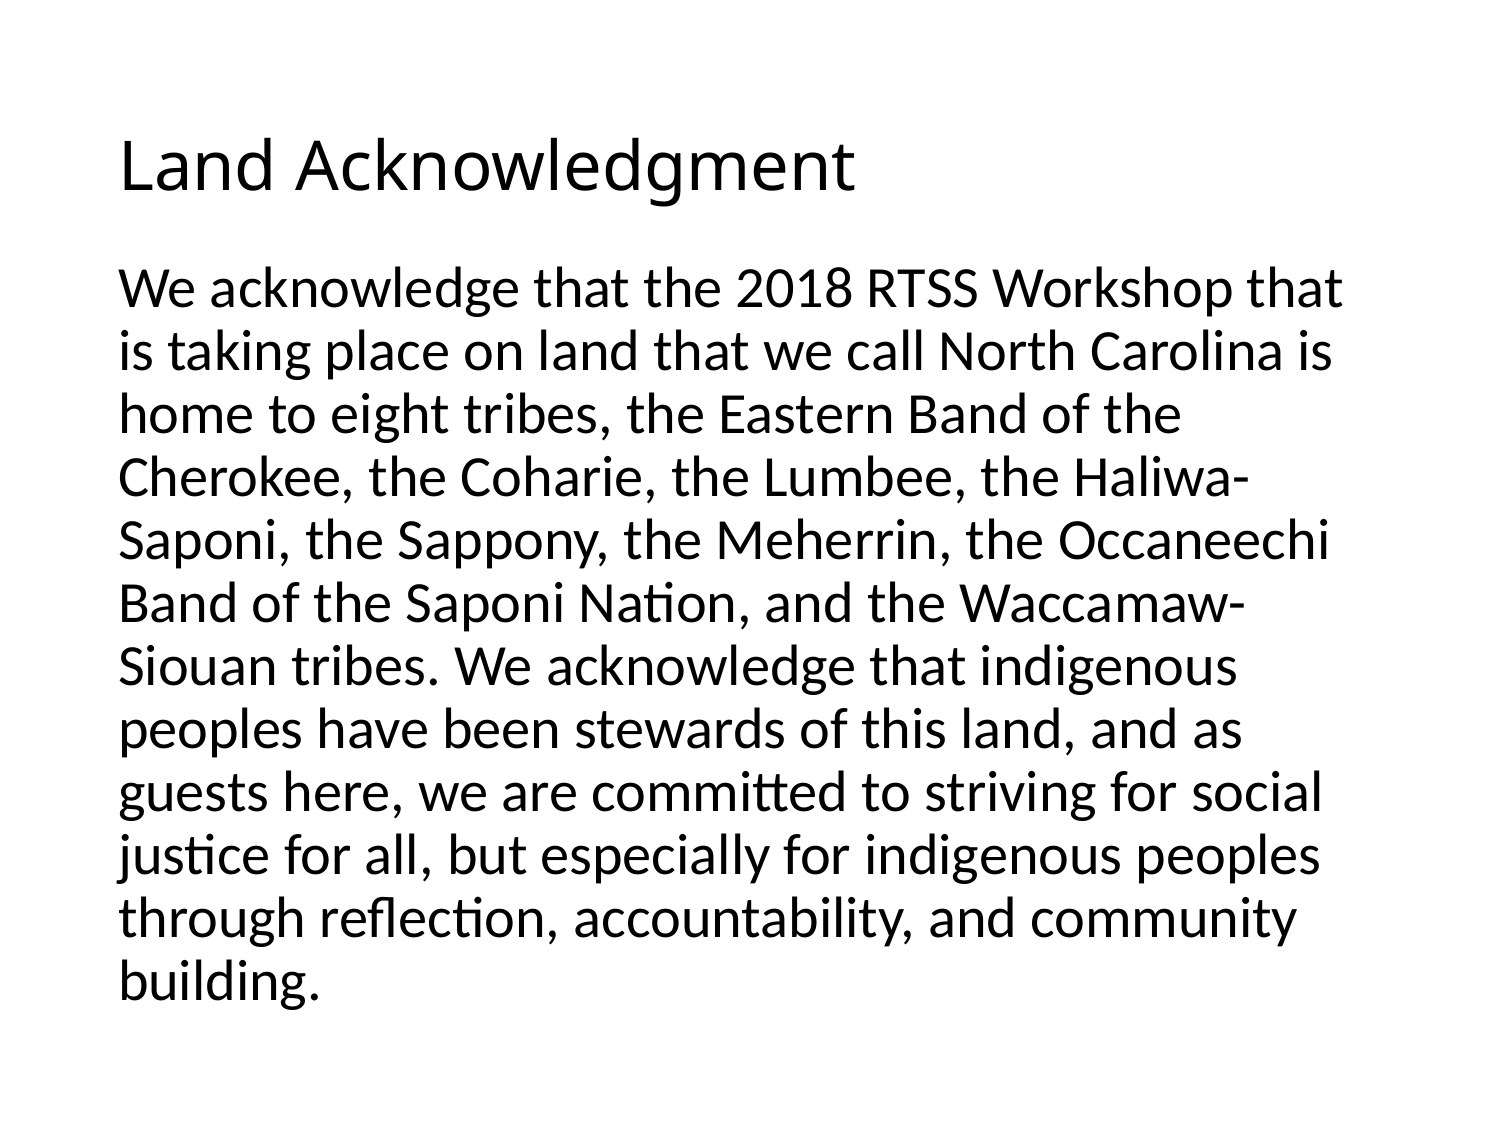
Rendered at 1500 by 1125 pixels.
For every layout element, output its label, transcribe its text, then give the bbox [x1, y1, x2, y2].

title Land Acknowledgment [103, 59, 1397, 249]
list We acknowledge that the 2018 RTSS Workshop that is taking place on land that we call North Carolina is home to eight tribes, the Eastern Band of the Cherokee, the Coharie, the Lumbee, the Haliwa-Saponi, the Sappony, the Meherrin, the Occaneechi Band of the Saponi Nation, and the Waccamaw-Siouan tribes. We acknowledge that indigenous peoples have been stewards of this land, and as guests here, we are committed to striving for social justice for all, but especially for indigenous peoples through reflection, accountability, and community building. [103, 249, 1397, 964]
